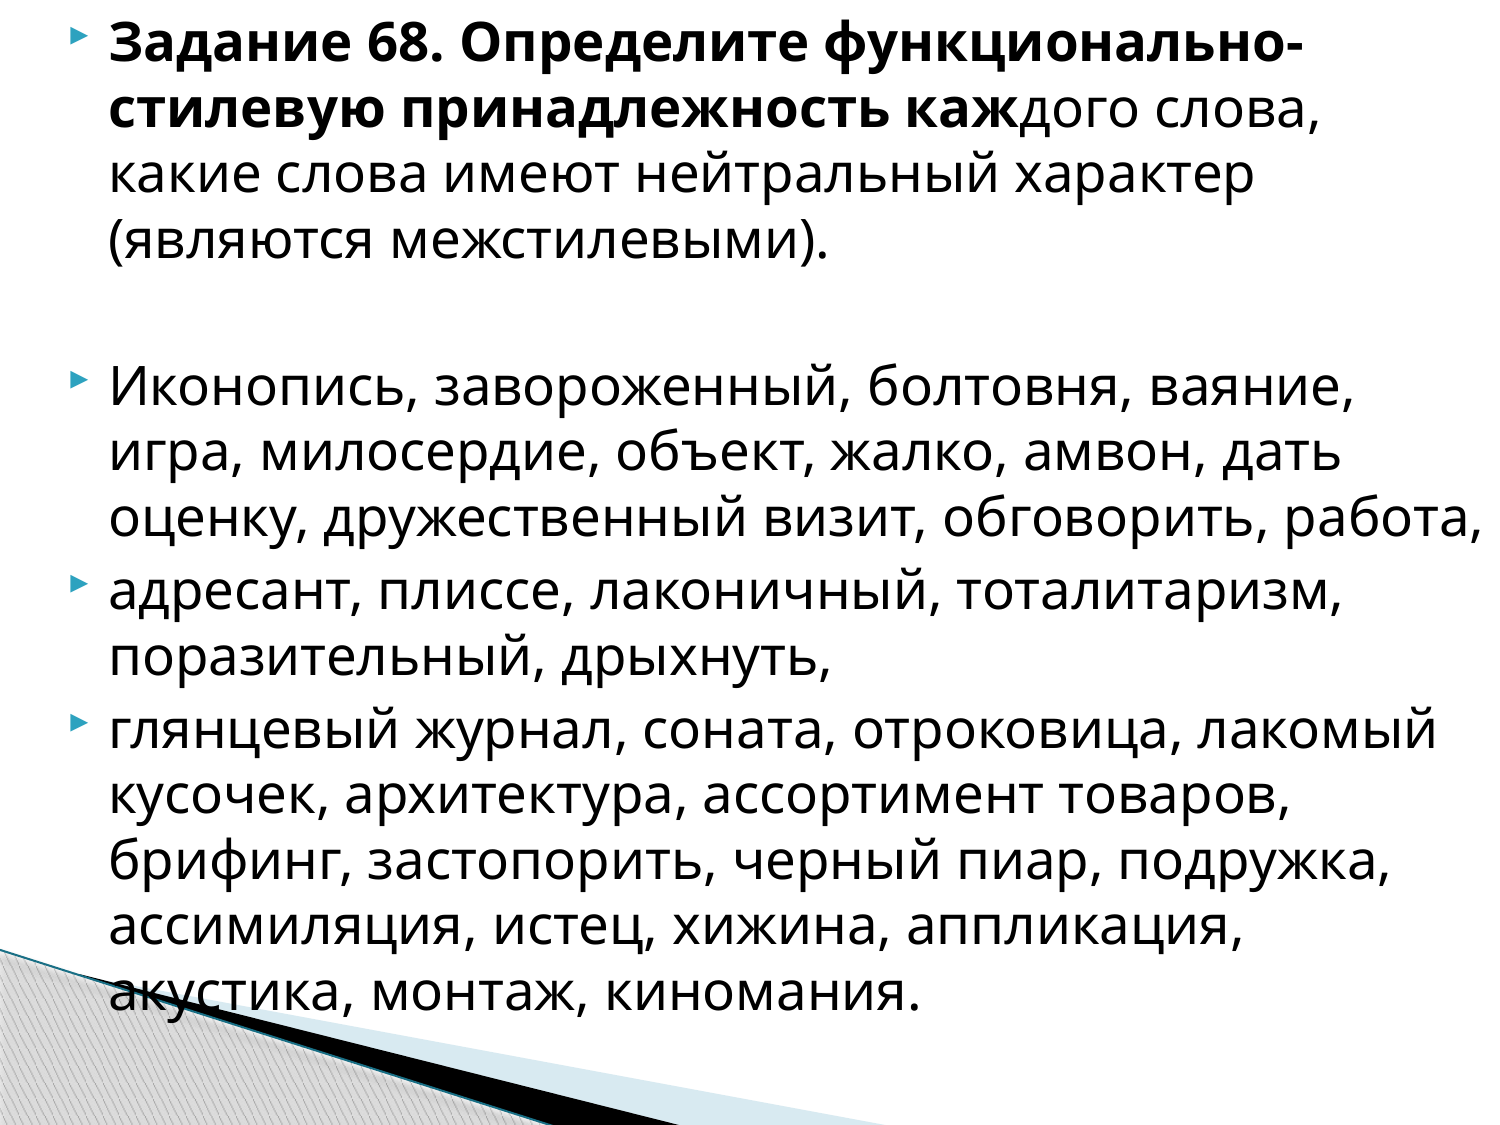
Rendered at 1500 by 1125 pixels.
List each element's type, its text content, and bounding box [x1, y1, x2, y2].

list Задание 68. Определите функционально-стилевую принадлежность каждого слова, какие слова имеют нейтральный характер (являются межстилевыми). Иконопись, завороженный, болтовня, ваяние, игра, милосердие, объект, жалко, амвон, дать оценку, дружественный визит, обговорить, работа, адресант, плиссе, лаконичный, тоталитаризм, поразительный, дрыхнуть, глянцевый журнал, соната, отроковица, лакомый кусочек, архитектура, ассортимент товаров, брифинг, застопорить, черный пиар, подружка, ассимиляция, истец, хижина, аппликация, акустика, монтаж, киномания. [35, 0, 1500, 1043]
